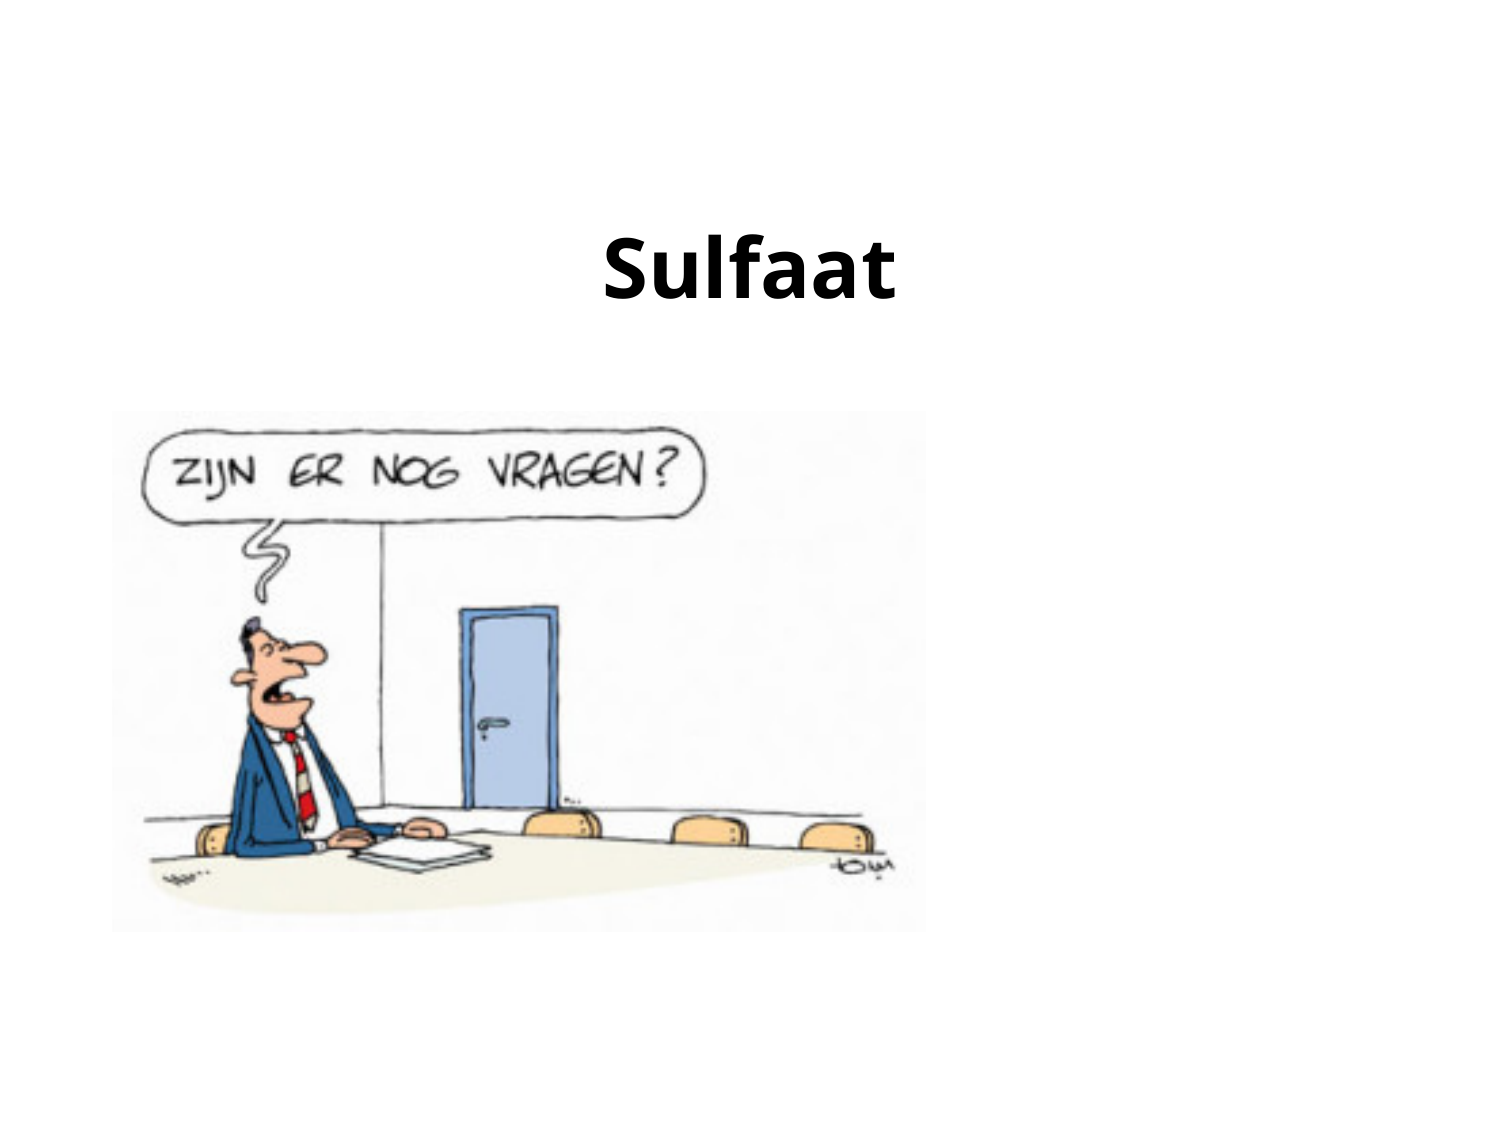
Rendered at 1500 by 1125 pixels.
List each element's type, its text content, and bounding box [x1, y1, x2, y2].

picture [112, 411, 926, 932]
list Nog vragen? [112, 412, 1388, 992]
title Sulfaat [283, 184, 1217, 347]
